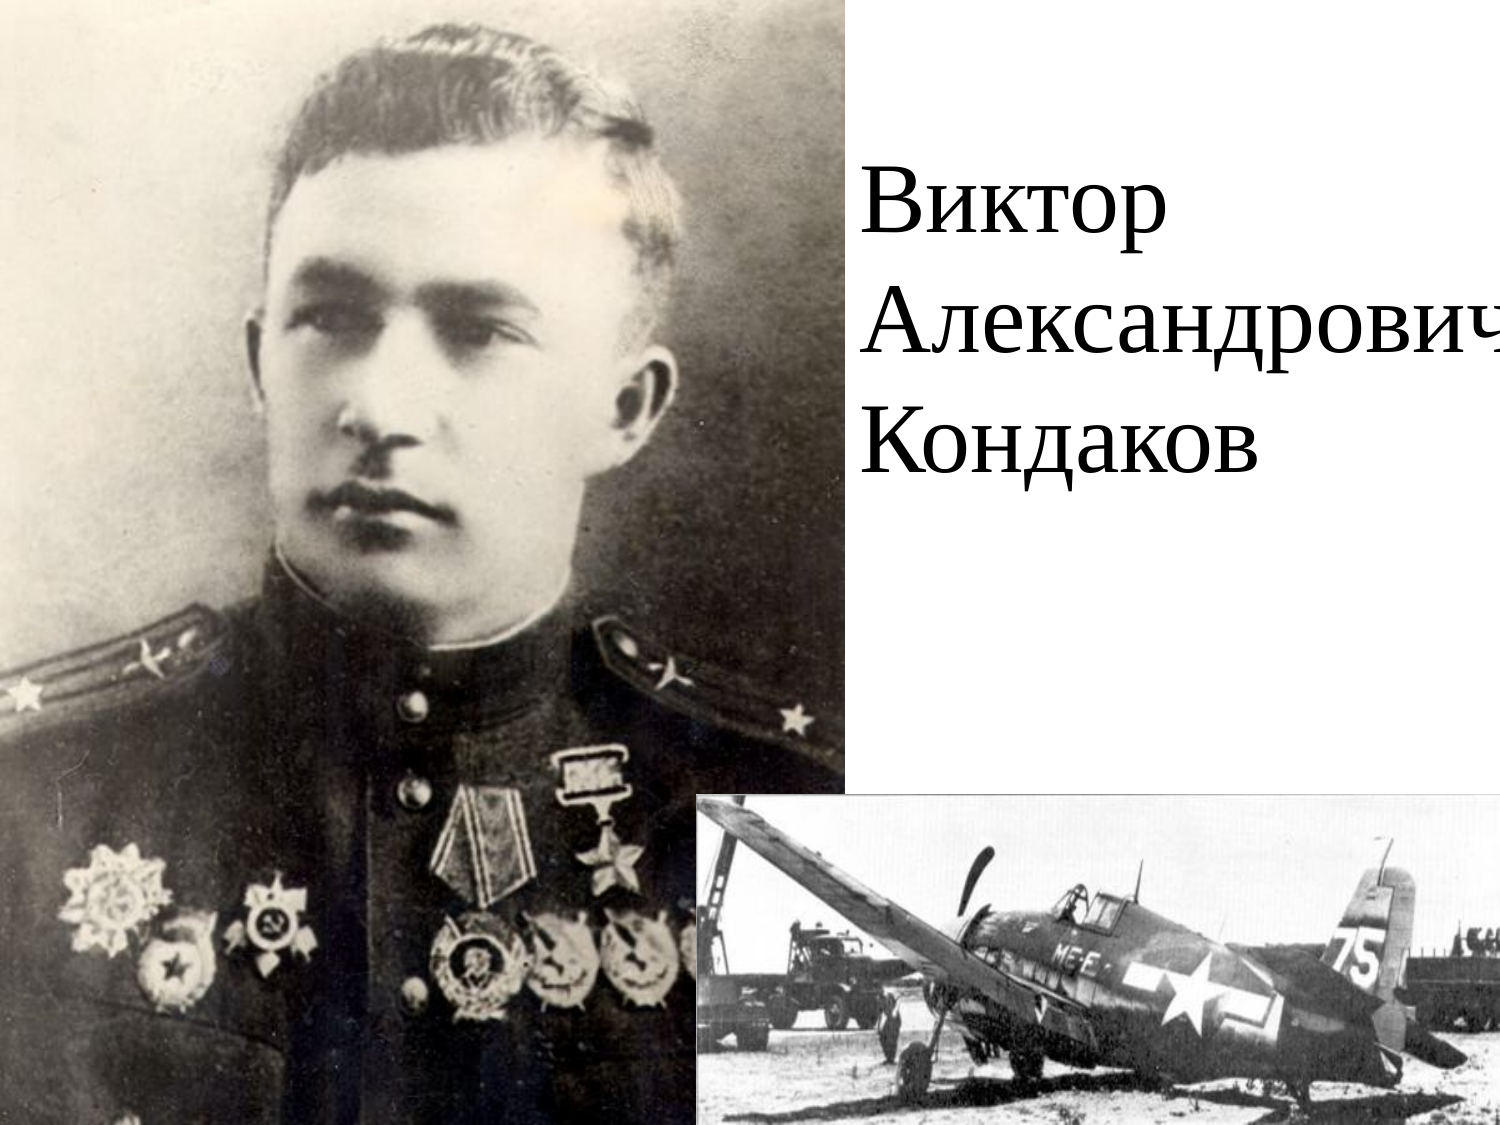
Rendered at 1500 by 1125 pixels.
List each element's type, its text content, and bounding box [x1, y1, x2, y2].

text_box Виктор Александрович Кондаков [849, 125, 1500, 500]
picture [0, 0, 1500, 1125]
